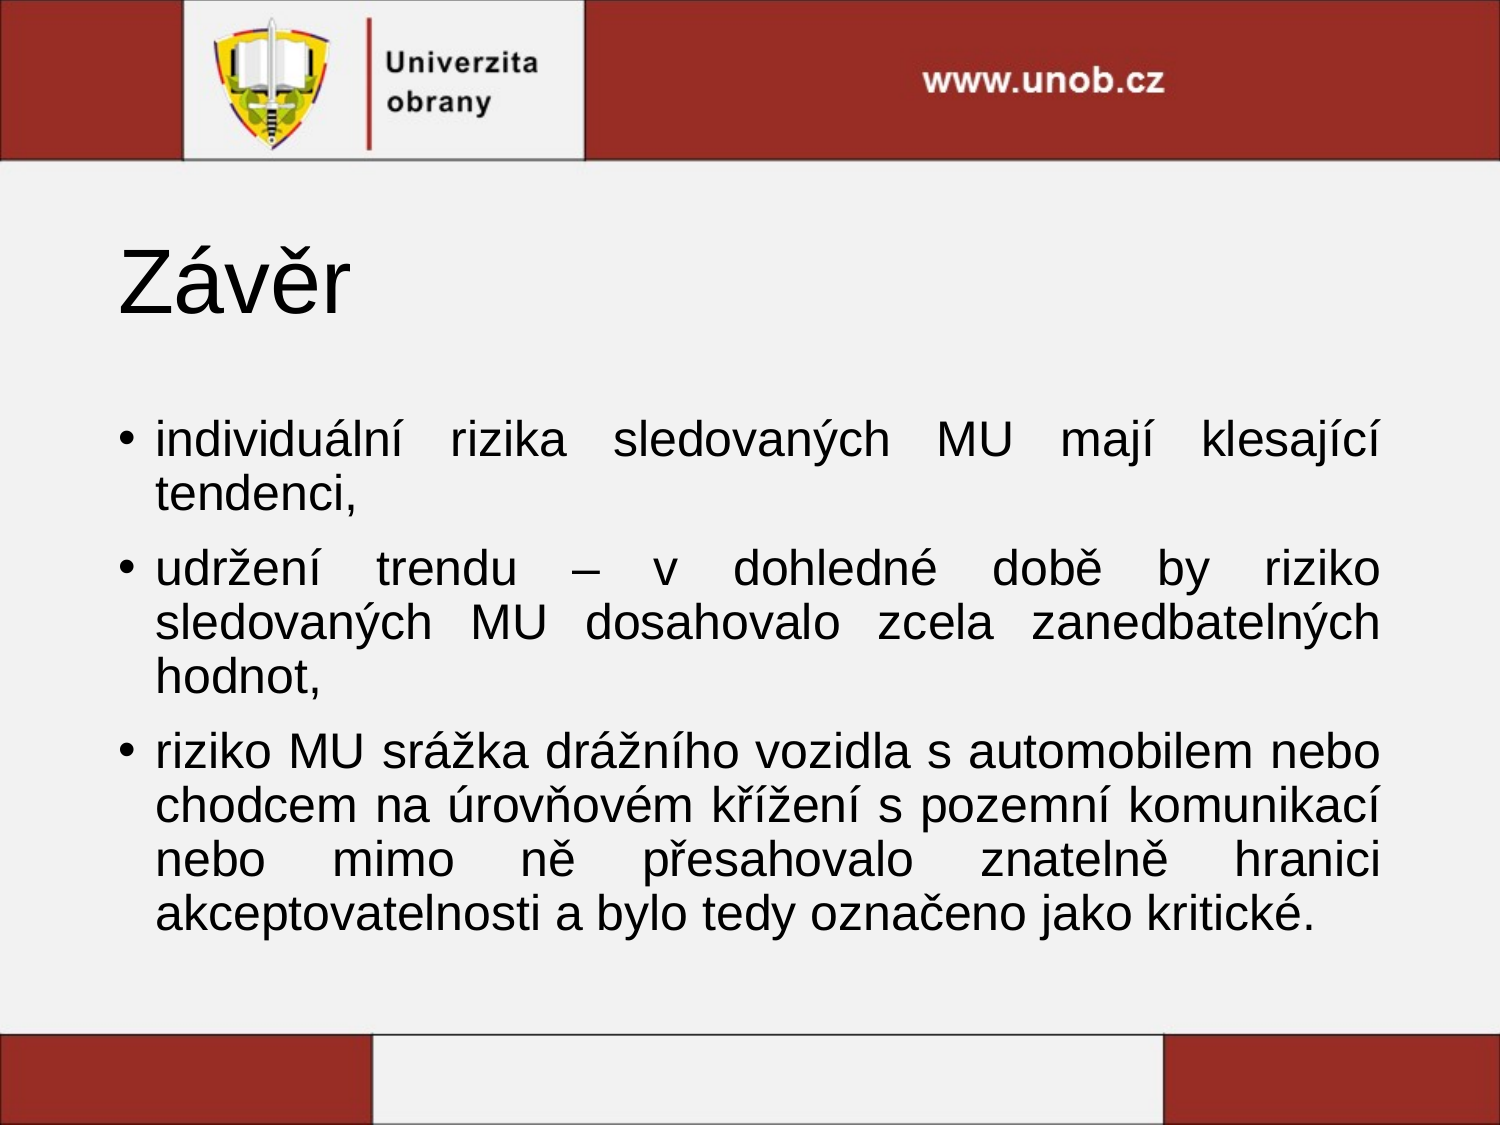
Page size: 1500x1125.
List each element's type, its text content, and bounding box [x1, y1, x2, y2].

title Závěr [103, 175, 1397, 393]
list individuální rizika sledovaných MU mají klesající tendenci, udržení trendu – v dohledné době by riziko sledovaných MU dosahovalo zcela zanedbatelných hodnot, riziko MU srážka drážního vozidla s automobilem nebo chodcem na úrovňovém křížení s pozemní komunikací nebo mimo ně přesahovalo znatelně hranici akceptovatelnosti a bylo tedy označeno jako kritické. [103, 406, 1397, 1014]
picture [0, 0, 1500, 1125]
